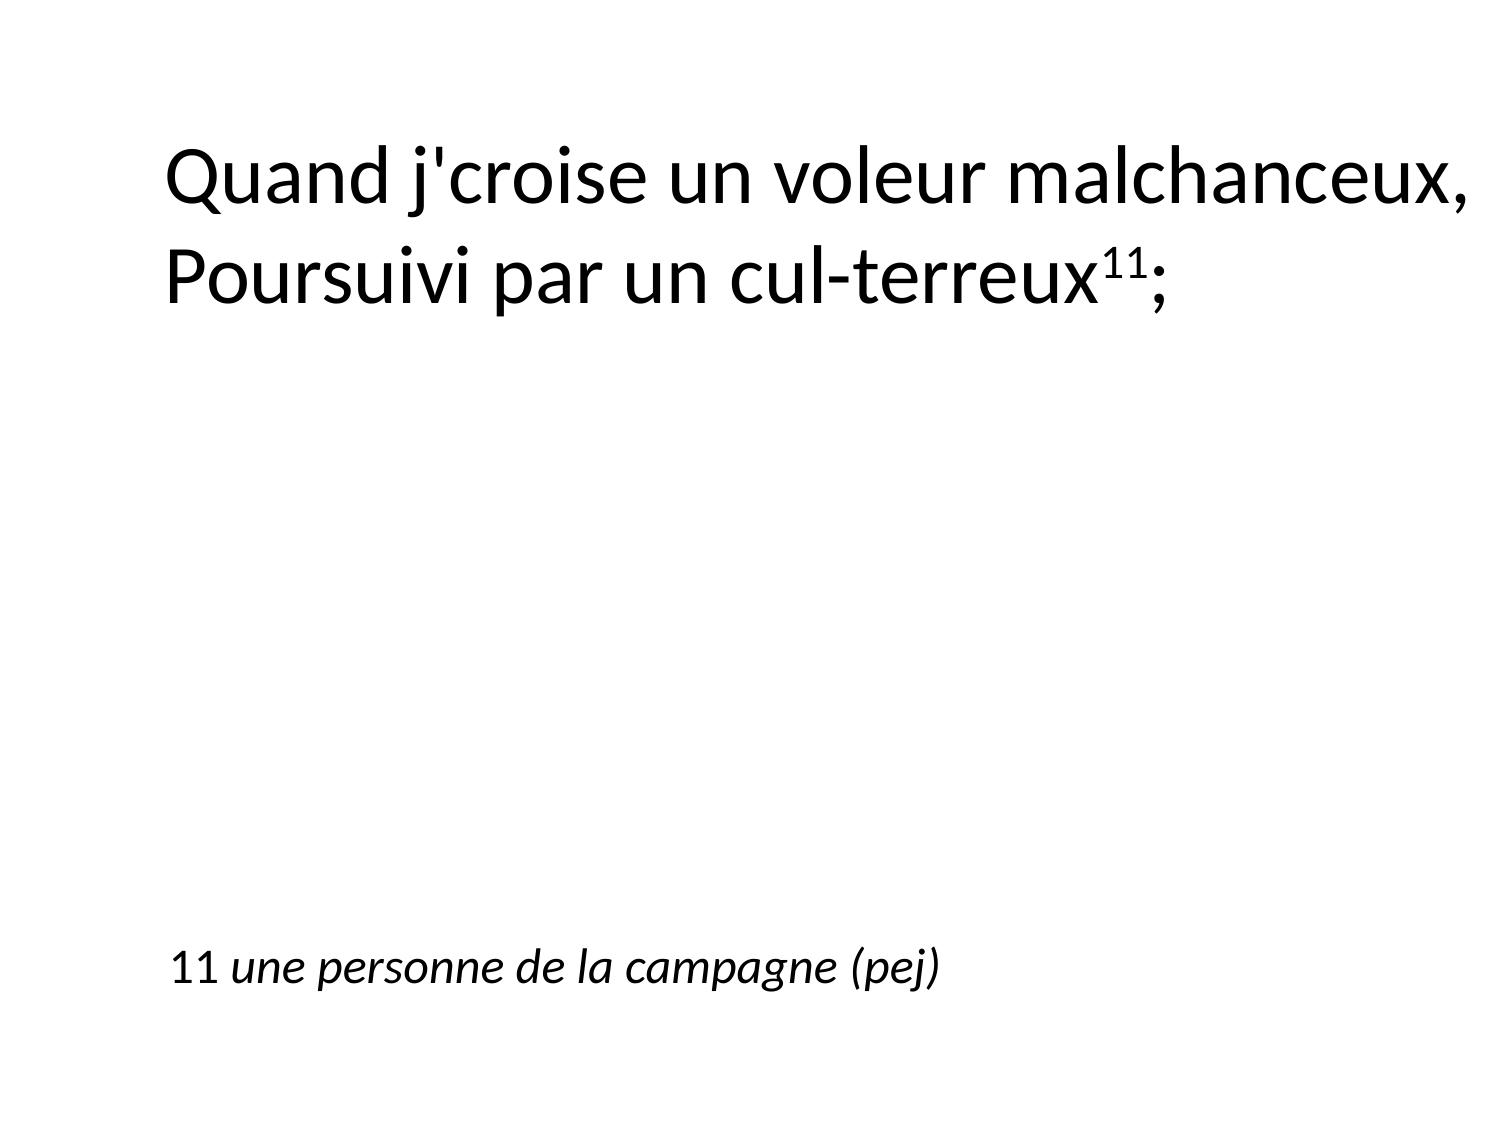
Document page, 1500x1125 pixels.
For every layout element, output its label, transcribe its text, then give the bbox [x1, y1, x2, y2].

text_box 11 une personne de la campagne (pej) [153, 926, 957, 1001]
text_box Quand j'croise un voleur malchanceux, Poursuivi par un cul-terreux11; [149, 112, 1500, 428]
